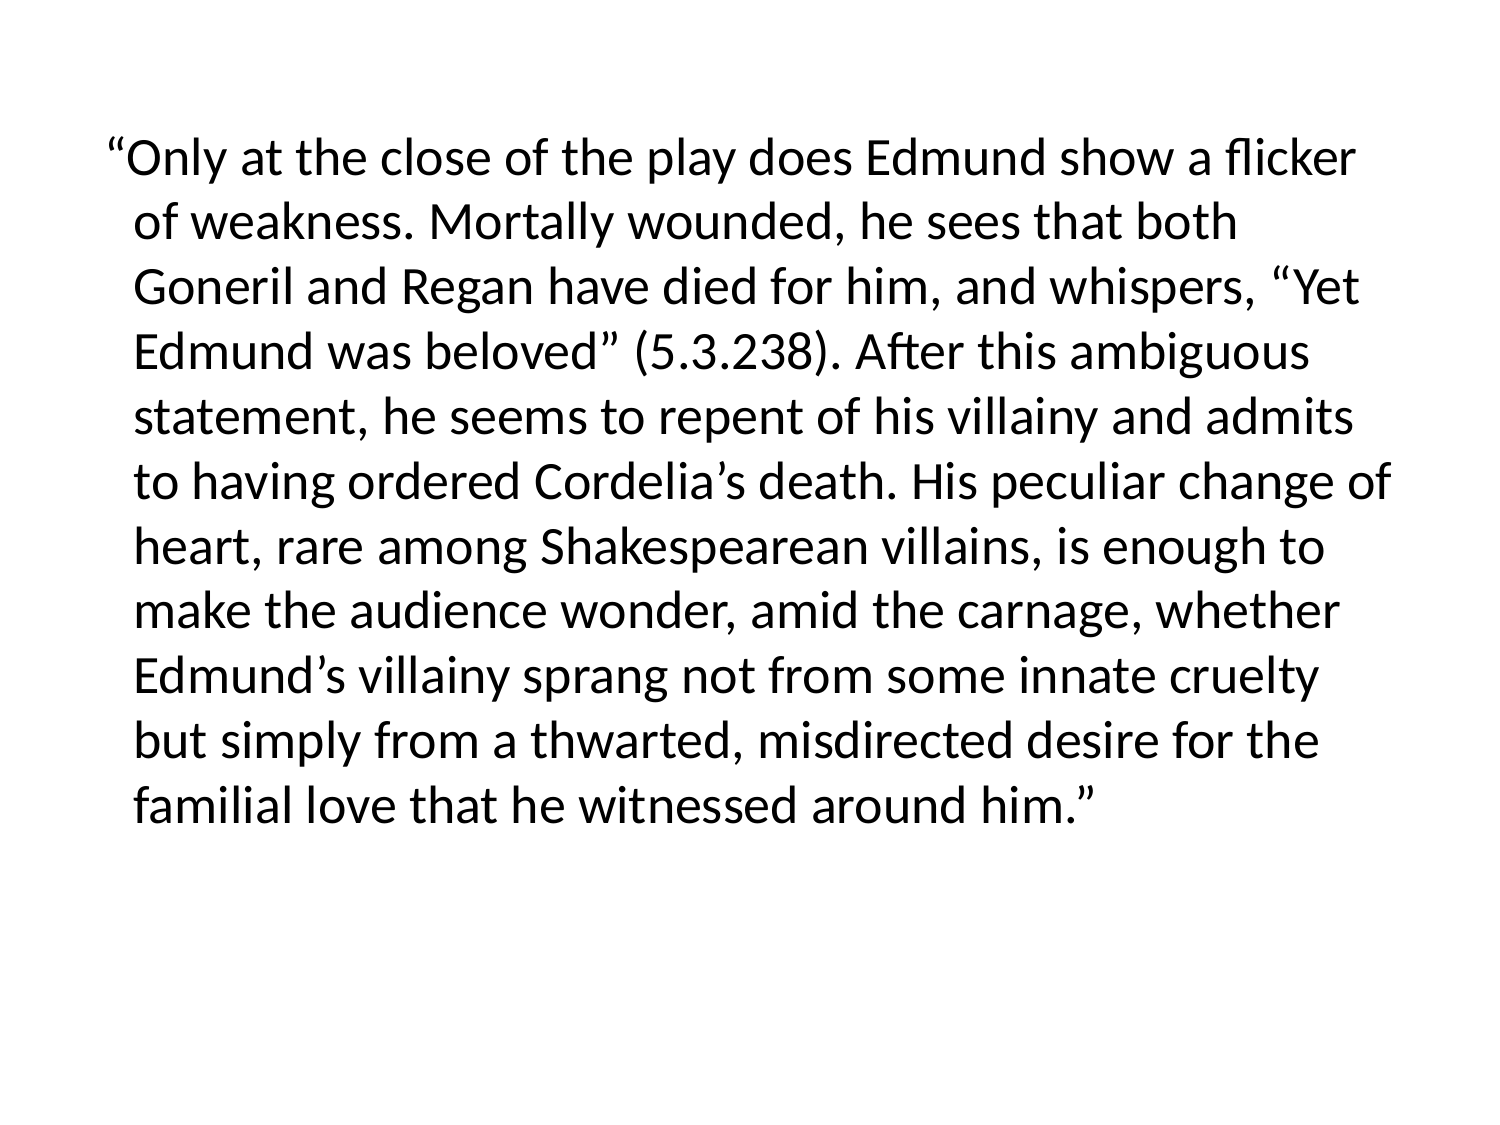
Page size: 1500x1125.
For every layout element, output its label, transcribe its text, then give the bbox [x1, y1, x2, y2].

list “Only at the close of the play does Edmund show a flicker of weakness. Mortally wounded, he sees that both Goneril and Regan have died for him, and whispers, “Yet Edmund was beloved” (5.3.238). After this ambiguous statement, he seems to repent of his villainy and admits to having ordered Cordelia’s death. His peculiar change of heart, rare among Shakespearean villains, is enough to make the audience wonder, amid the carnage, whether Edmund’s villainy sprang not from some innate cruelty but simply from a thwarted, misdirected desire for the familial love that he witnessed around him.” [64, 113, 1415, 857]
